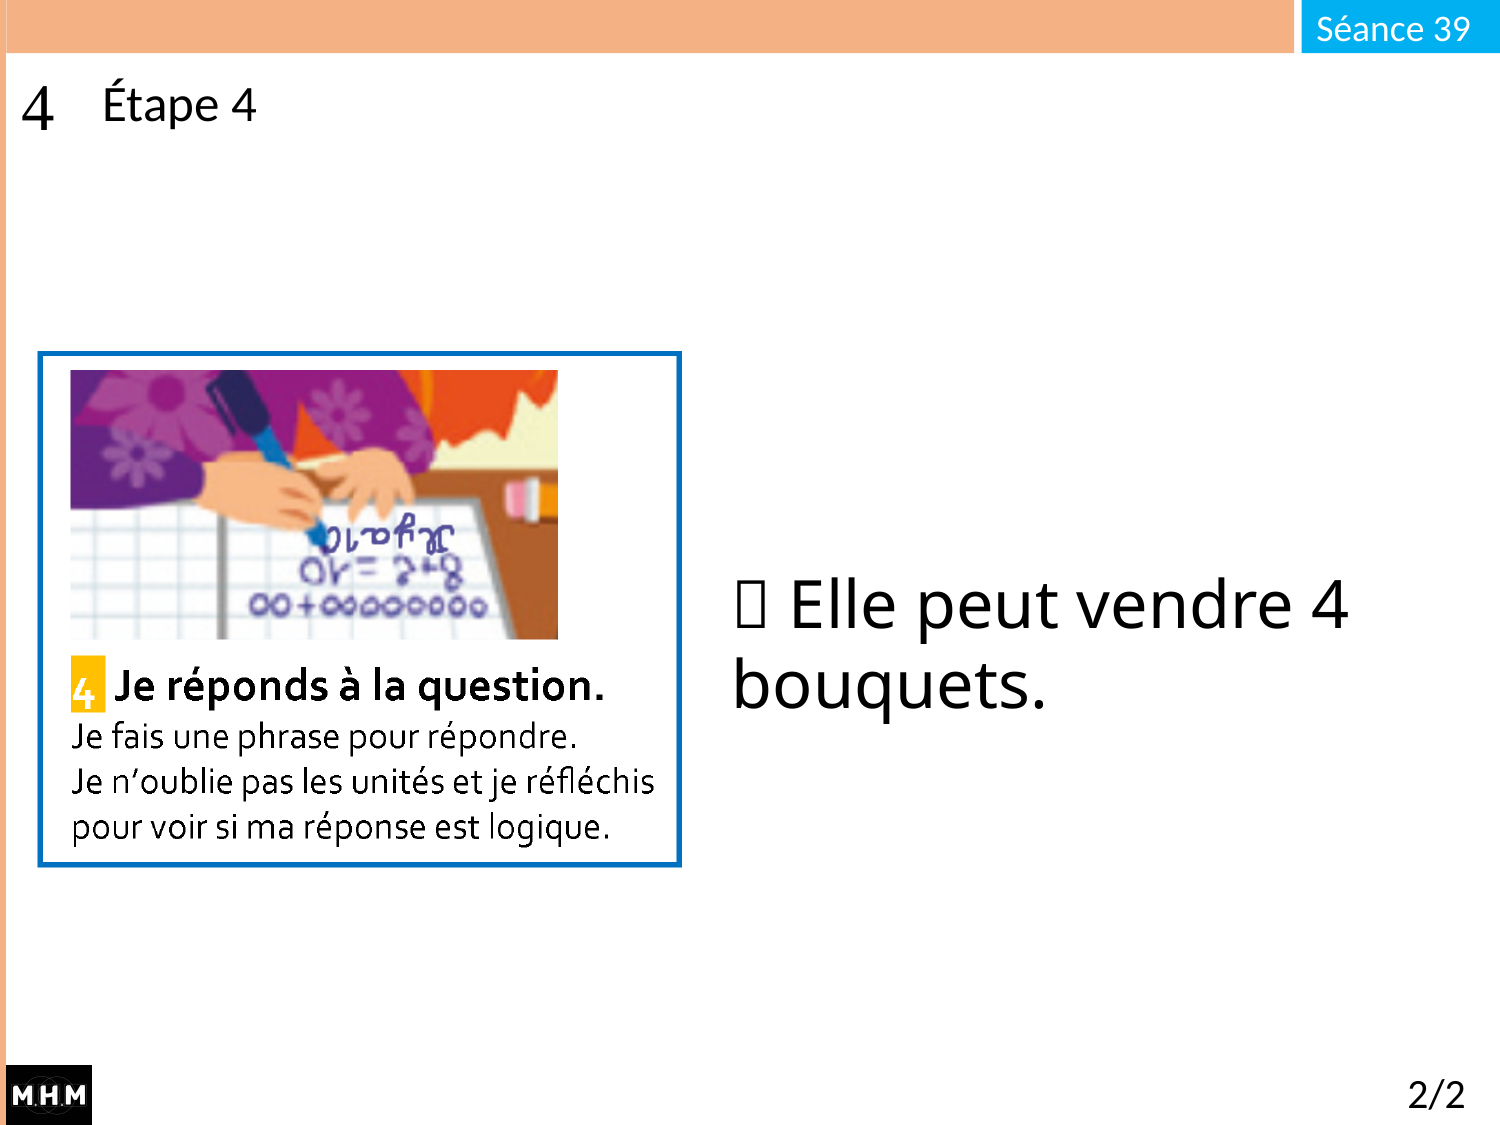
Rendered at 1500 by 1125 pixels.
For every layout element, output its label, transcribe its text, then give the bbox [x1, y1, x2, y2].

picture [34, 350, 684, 869]
picture [6, 1065, 92, 1125]
text_box  Elle peut vendre 4 bouquets. [716, 554, 1441, 729]
title Étape 4 [87, 32, 1382, 140]
list 2/2 [1373, 1064, 1500, 1125]
